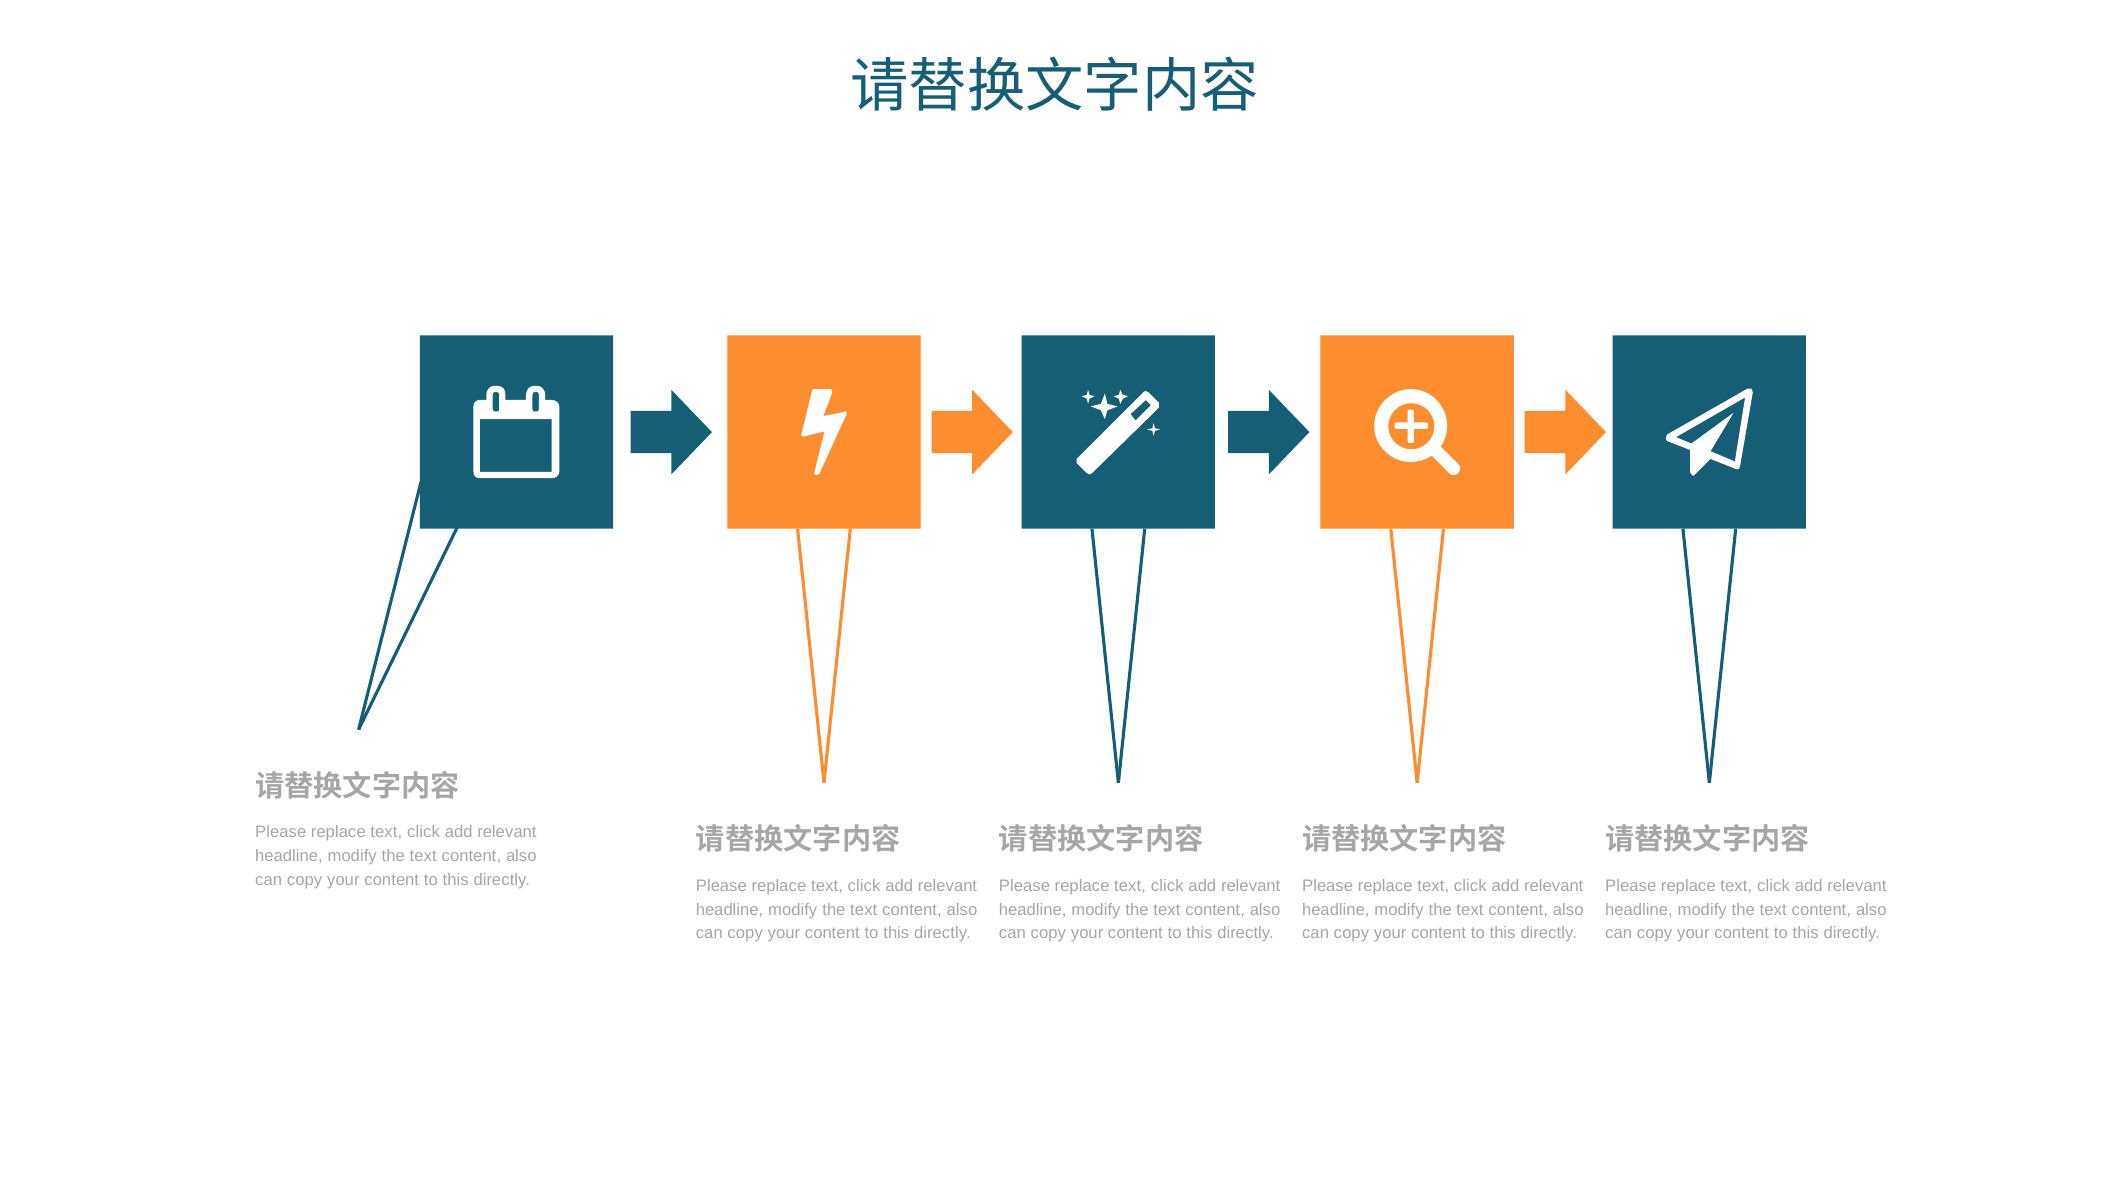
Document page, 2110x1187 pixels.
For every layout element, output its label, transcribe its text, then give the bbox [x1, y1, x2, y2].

text_box 请替换文字内容 [998, 806, 1218, 862]
text_box [1227, 387, 1311, 478]
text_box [1021, 335, 1215, 529]
text_box [930, 387, 1015, 478]
text_box Please replace text, click add relevant headline, modify the text content, also can copy your content to this directly. [1302, 870, 1590, 943]
text_box Please replace text, click add relevant headline, modify the text content, also can copy your content to this directly. [1605, 870, 1894, 943]
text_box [375, 483, 429, 738]
text_box Please replace text, click add relevant headline, modify the text content, also can copy your content to this directly. [695, 870, 984, 943]
text_box 请替换文字内容 [255, 753, 474, 809]
text_box [629, 387, 714, 478]
text_box 请替换文字内容 [1605, 806, 1824, 862]
text_box 请替换文字内容 [695, 806, 915, 862]
text_box 请替换文字内容 [795, 26, 1314, 125]
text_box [1390, 529, 1444, 783]
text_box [1320, 335, 1514, 529]
text_box [1523, 387, 1608, 478]
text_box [1612, 335, 1806, 529]
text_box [797, 529, 851, 783]
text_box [727, 335, 921, 529]
text_box 请替换文字内容 [1302, 806, 1521, 862]
text_box Please replace text, click add relevant headline, modify the text content, also can copy your content to this directly. [998, 870, 1287, 943]
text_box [419, 335, 614, 529]
text_box Please replace text, click add relevant headline, modify the text content, also can copy your content to this directly. [255, 817, 544, 890]
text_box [1092, 529, 1145, 783]
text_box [1682, 529, 1736, 783]
